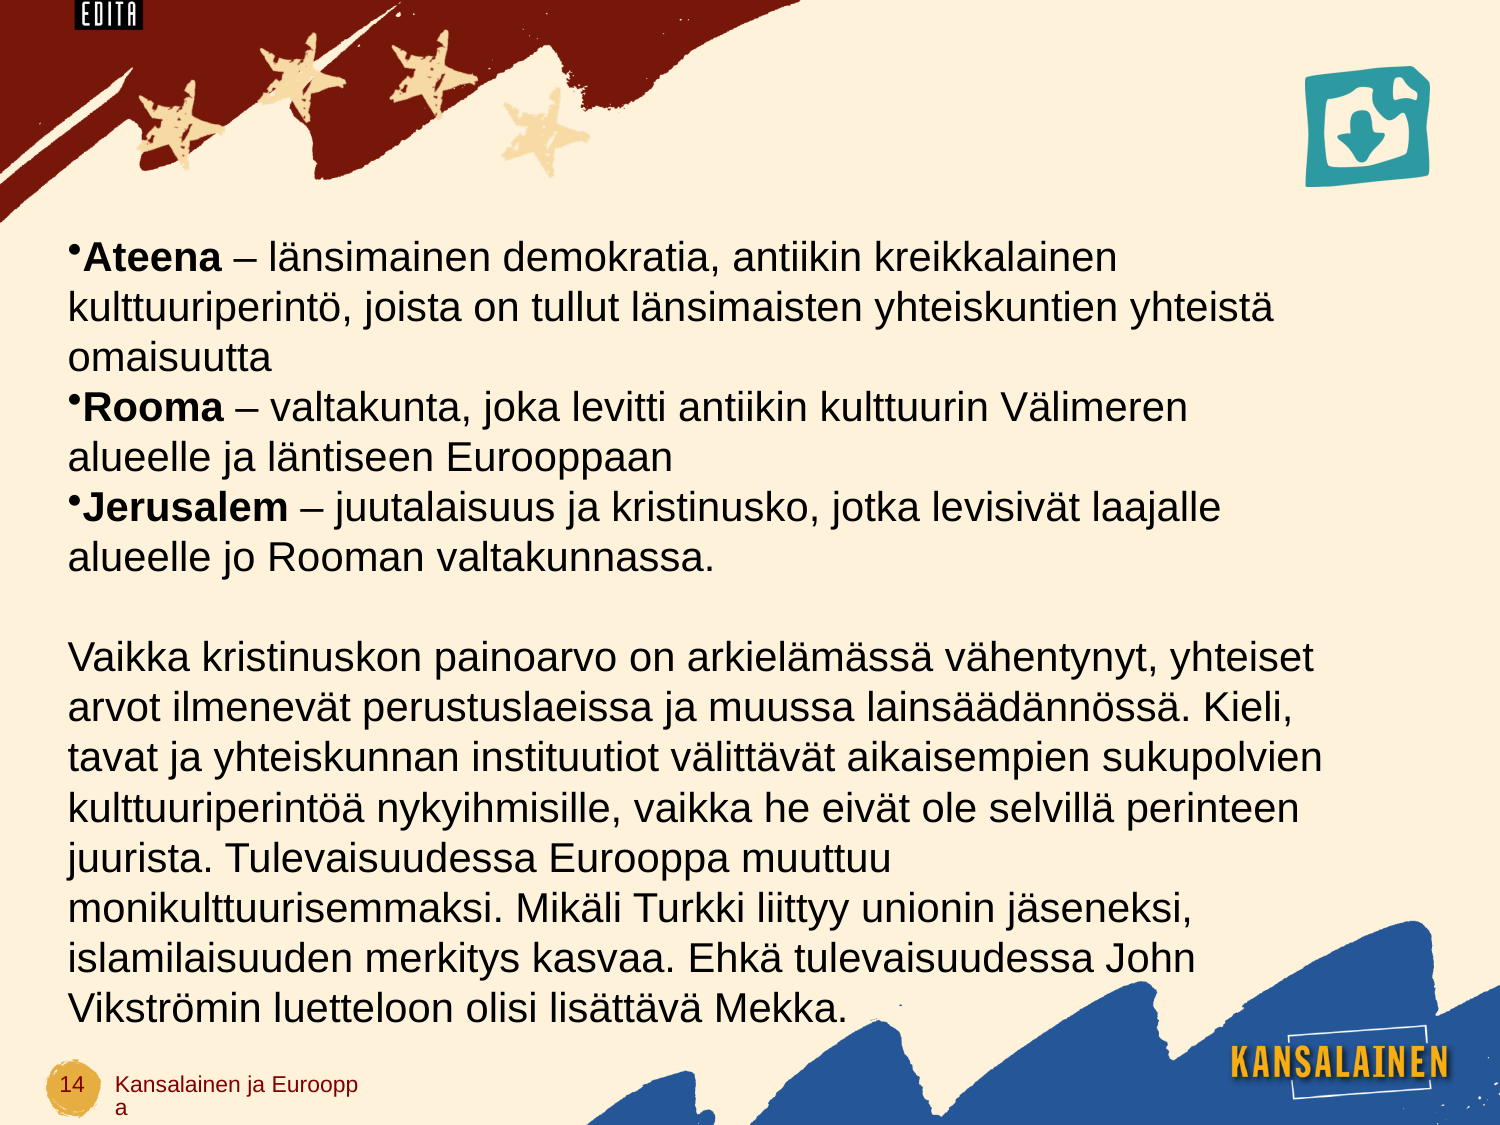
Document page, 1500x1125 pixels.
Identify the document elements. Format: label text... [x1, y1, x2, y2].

picture [0, 0, 1500, 1125]
slide_number 14 [37, 1062, 99, 1125]
text_box Ateena – länsimainen demokratia, antiikin kreikkalainen kulttuuriperintö, joista on tullut länsimaisten yhteiskuntien yhteistä omaisuutta Rooma – valtakunta, joka levitti antiikin kulttuurin Välimeren alueelle ja läntiseen Eurooppaan Jerusalem – juutalaisuus ja kristinusko, jotka levisivät laajalle alueelle jo Rooman valtakunnassa. Vaikka kristinuskon painoarvo on arkielämässä vähentynyt, yhteiset arvot ilmenevät perustuslaeissa ja muussa lainsäädännössä. Kieli, tavat ja yhteiskunnan instituutiot välittävät aikaisempien sukupolvien kulttuuriperintöä nykyihmisille, vaikka he eivät ole selvillä perinteen juurista. Tulevaisuudessa Eurooppa muuttuu monikulttuurisemmaksi. Mikäli Turkki liittyy unionin jäseneksi, islamilaisuuden merkitys kasvaa. Ehkä tulevaisuudessa John Vikströmin luetteloon olisi lisättävä Mekka. [53, 172, 1353, 1038]
footer Kansalainen ja Eurooppa [99, 1062, 376, 1125]
